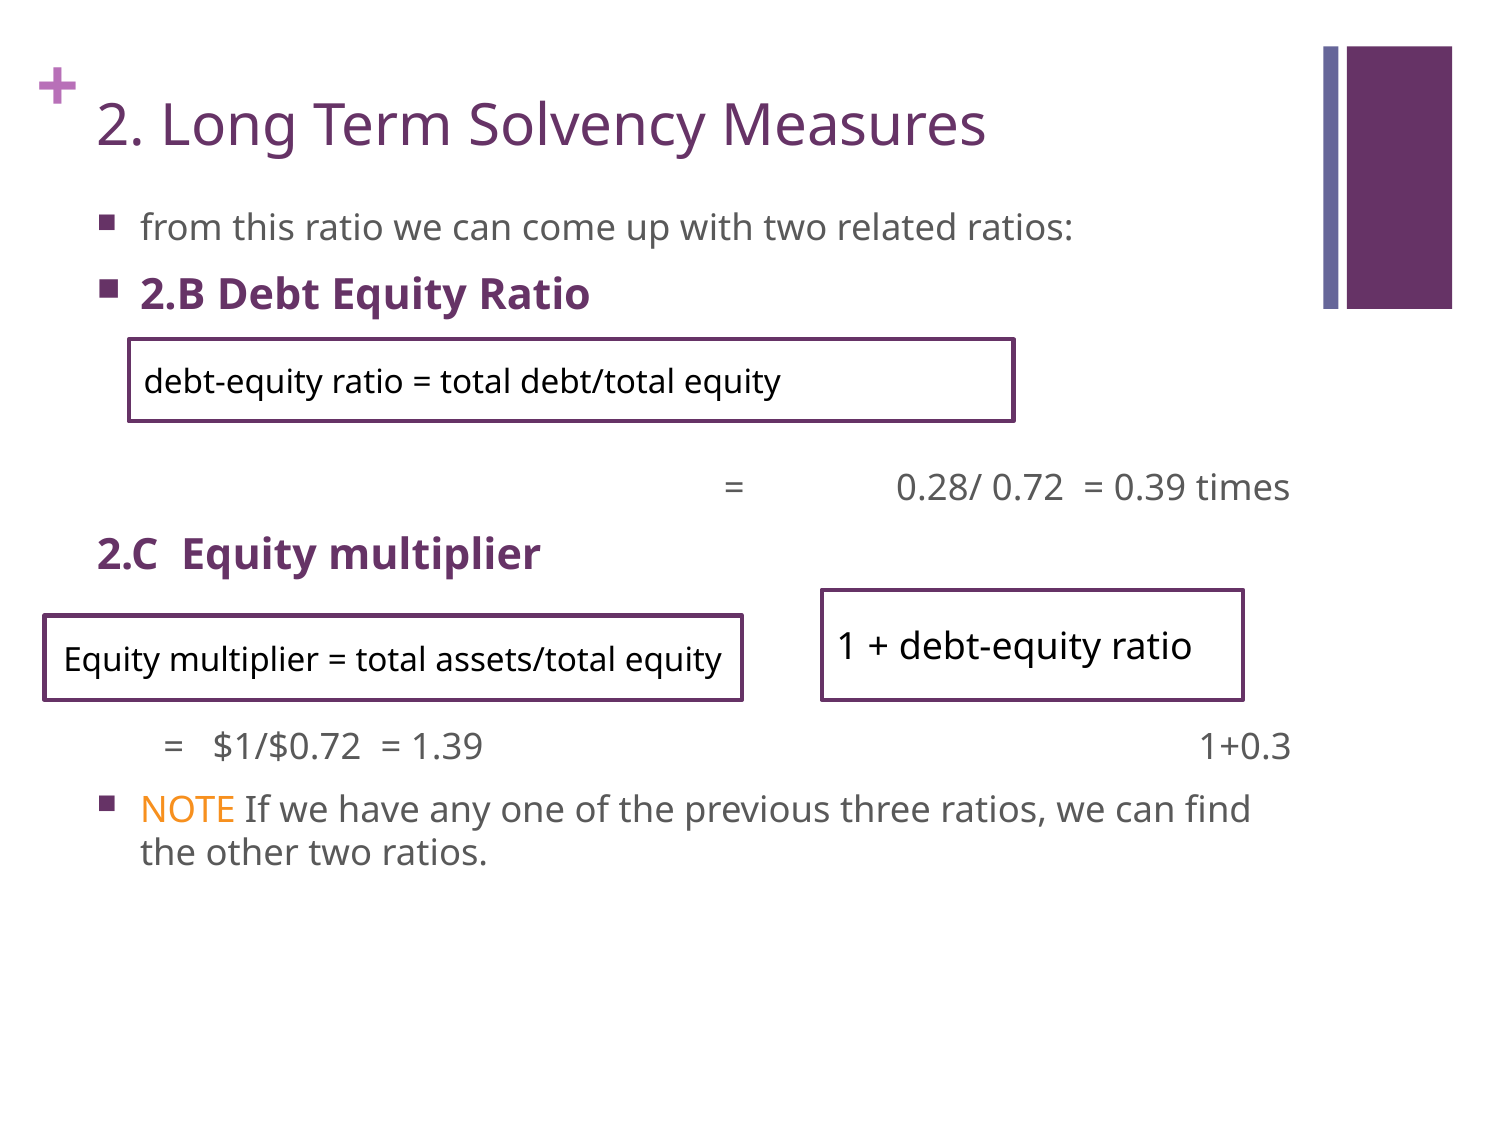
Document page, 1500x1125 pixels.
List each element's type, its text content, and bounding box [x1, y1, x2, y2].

text_box 1 + debt-equity ratio [820, 588, 1245, 702]
text_box debt-equity ratio = total debt/total equity [127, 337, 1016, 423]
list from this ratio we can come up with two related ratios: 2.B Debt Equity Ratio = 0.28/ 0.72 = 0.39 times 2.C Equity multiplier OR OR = $1/$0.72 = 1.39 1+0.3 NOTE If we have any one of the previous three ratios, we can find the other two ratios. [81, 196, 1322, 1005]
title 2. Long Term Solvency Measures [81, 79, 1322, 178]
text_box Equity multiplier = total assets/total equity [42, 613, 744, 702]
